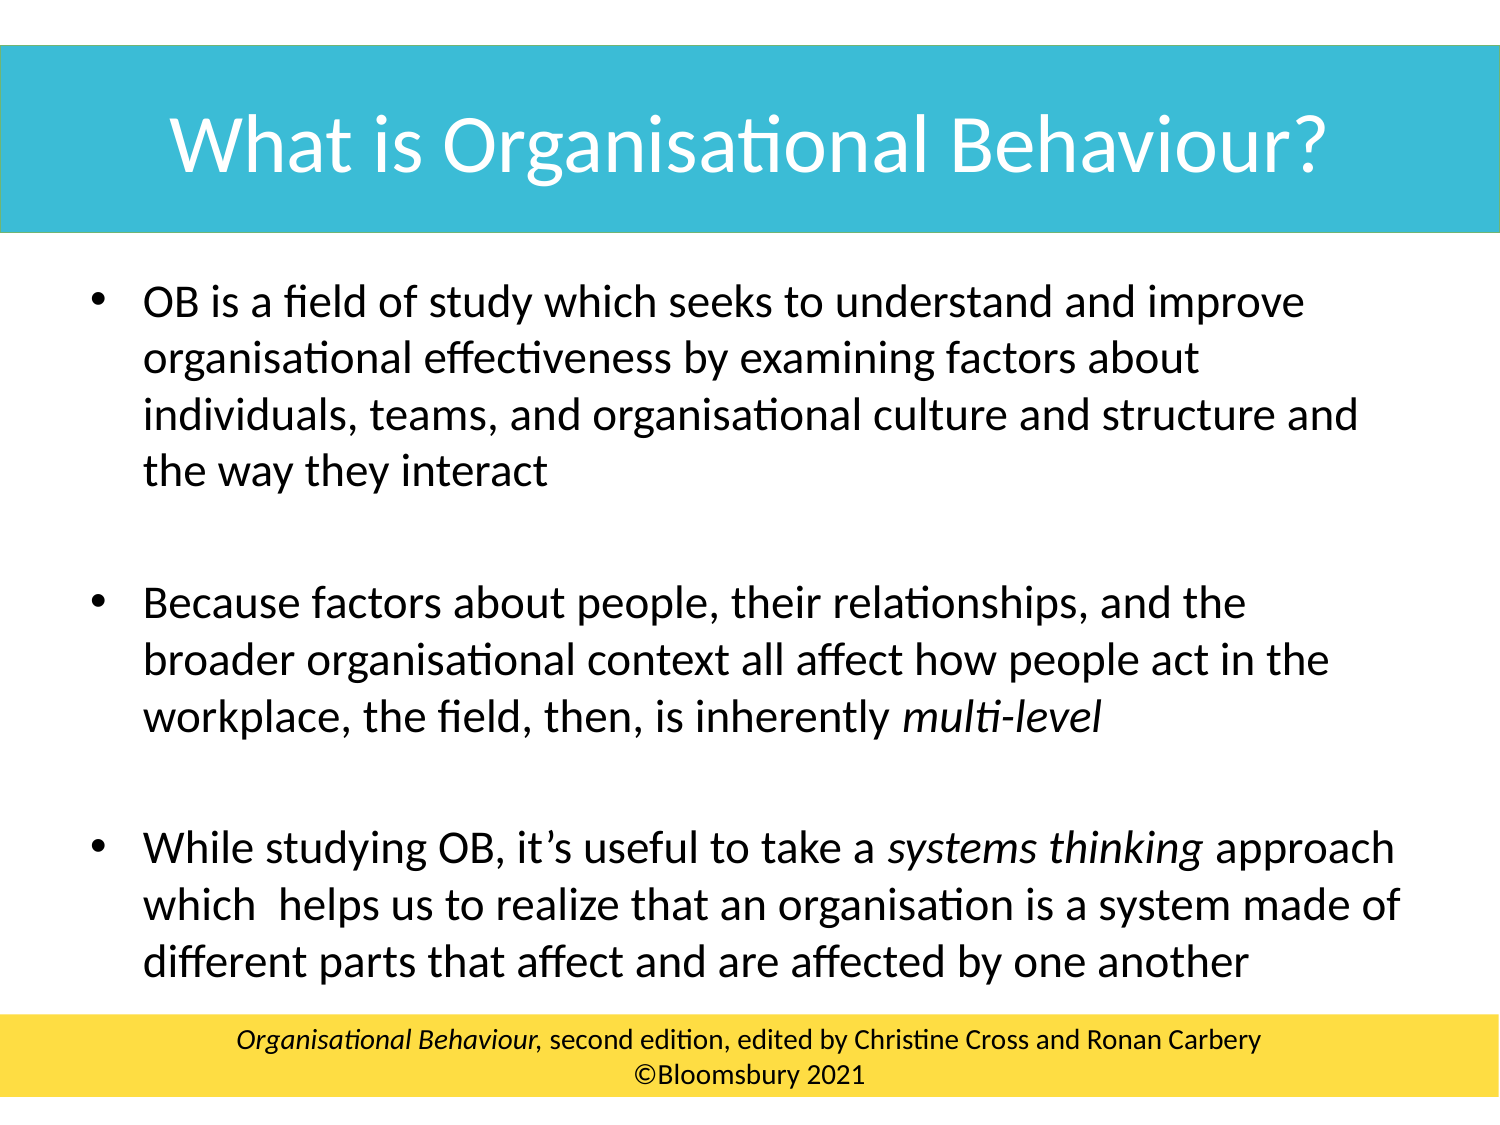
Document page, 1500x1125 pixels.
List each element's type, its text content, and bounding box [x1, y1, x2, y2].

list OB is a field of study which seeks to understand and improve organisational effectiveness by examining factors about individuals, teams, and organisational culture and structure and the way they interact Because factors about people, their relationships, and the broader organisational context all affect how people act in the workplace, the field, then, is inherently multi-level While studying OB, it’s useful to take a systems thinking approach which helps us to realize that an organisation is a system made of different parts that affect and are affected by one another [75, 262, 1425, 1005]
title What is Organisational Behaviour? [0, 45, 1500, 233]
